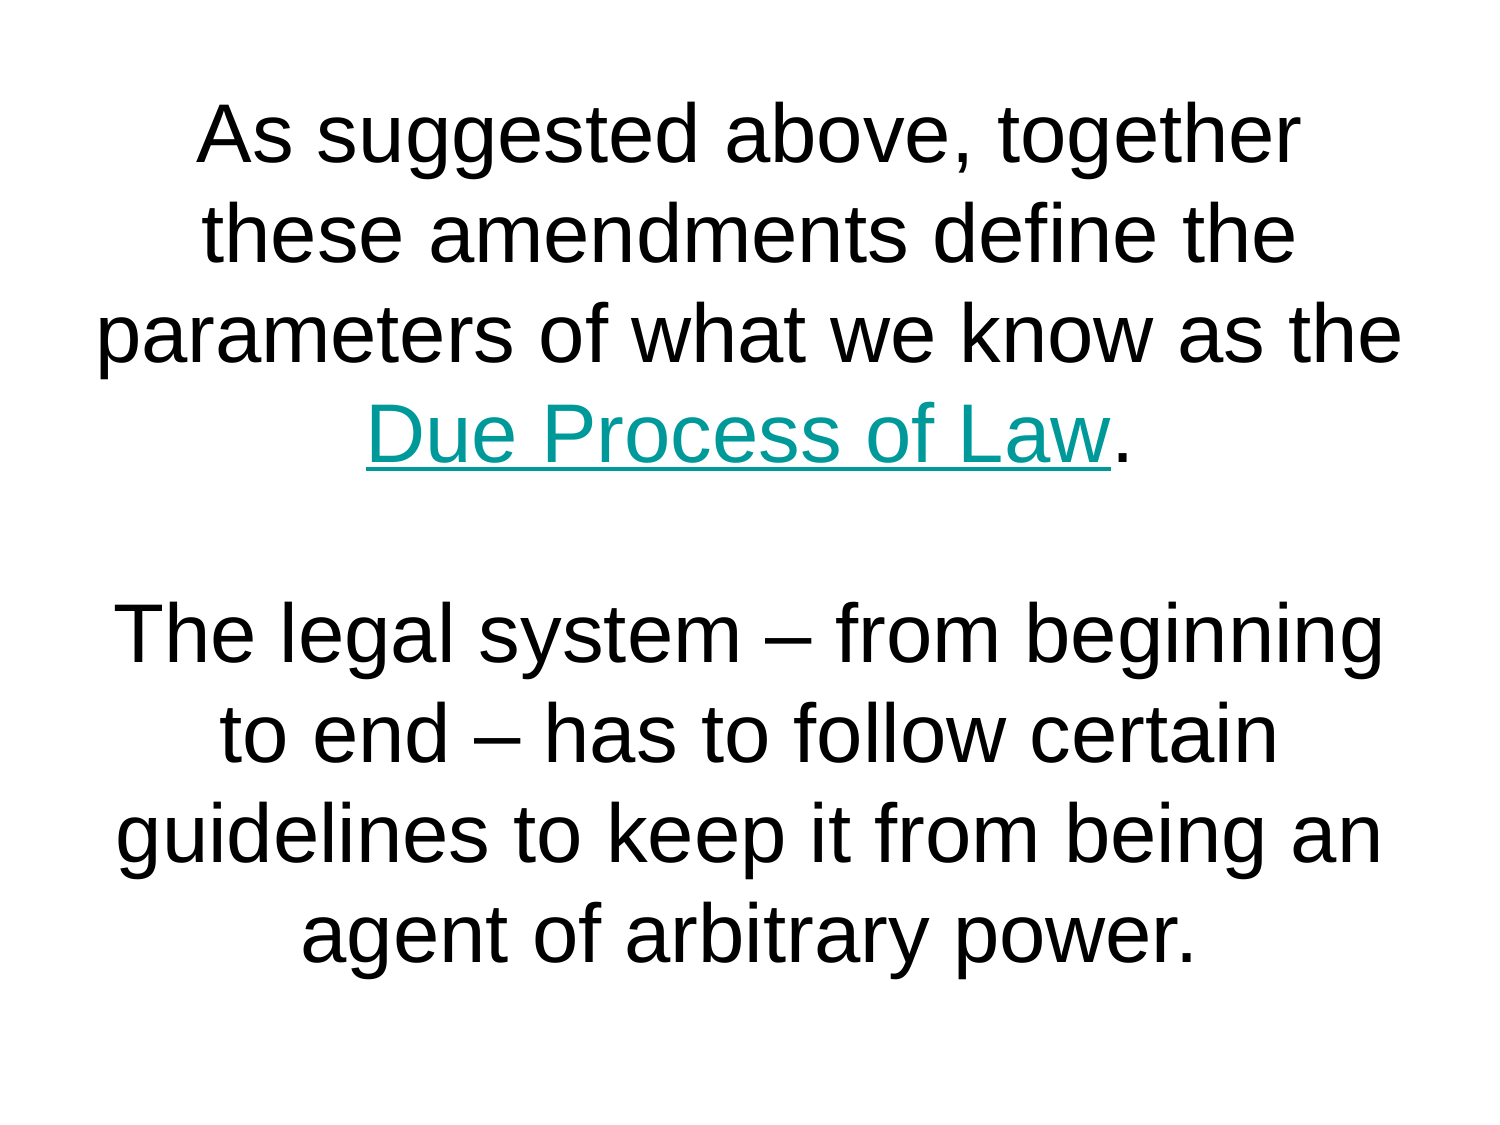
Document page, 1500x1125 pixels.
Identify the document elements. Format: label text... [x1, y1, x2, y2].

title As suggested above, together these amendments define the parameters of what we know as the Due Process of Law. The legal system – from beginning to end – has to follow certain guidelines to keep it from being an agent of arbitrary power. [74, 44, 1426, 1013]
